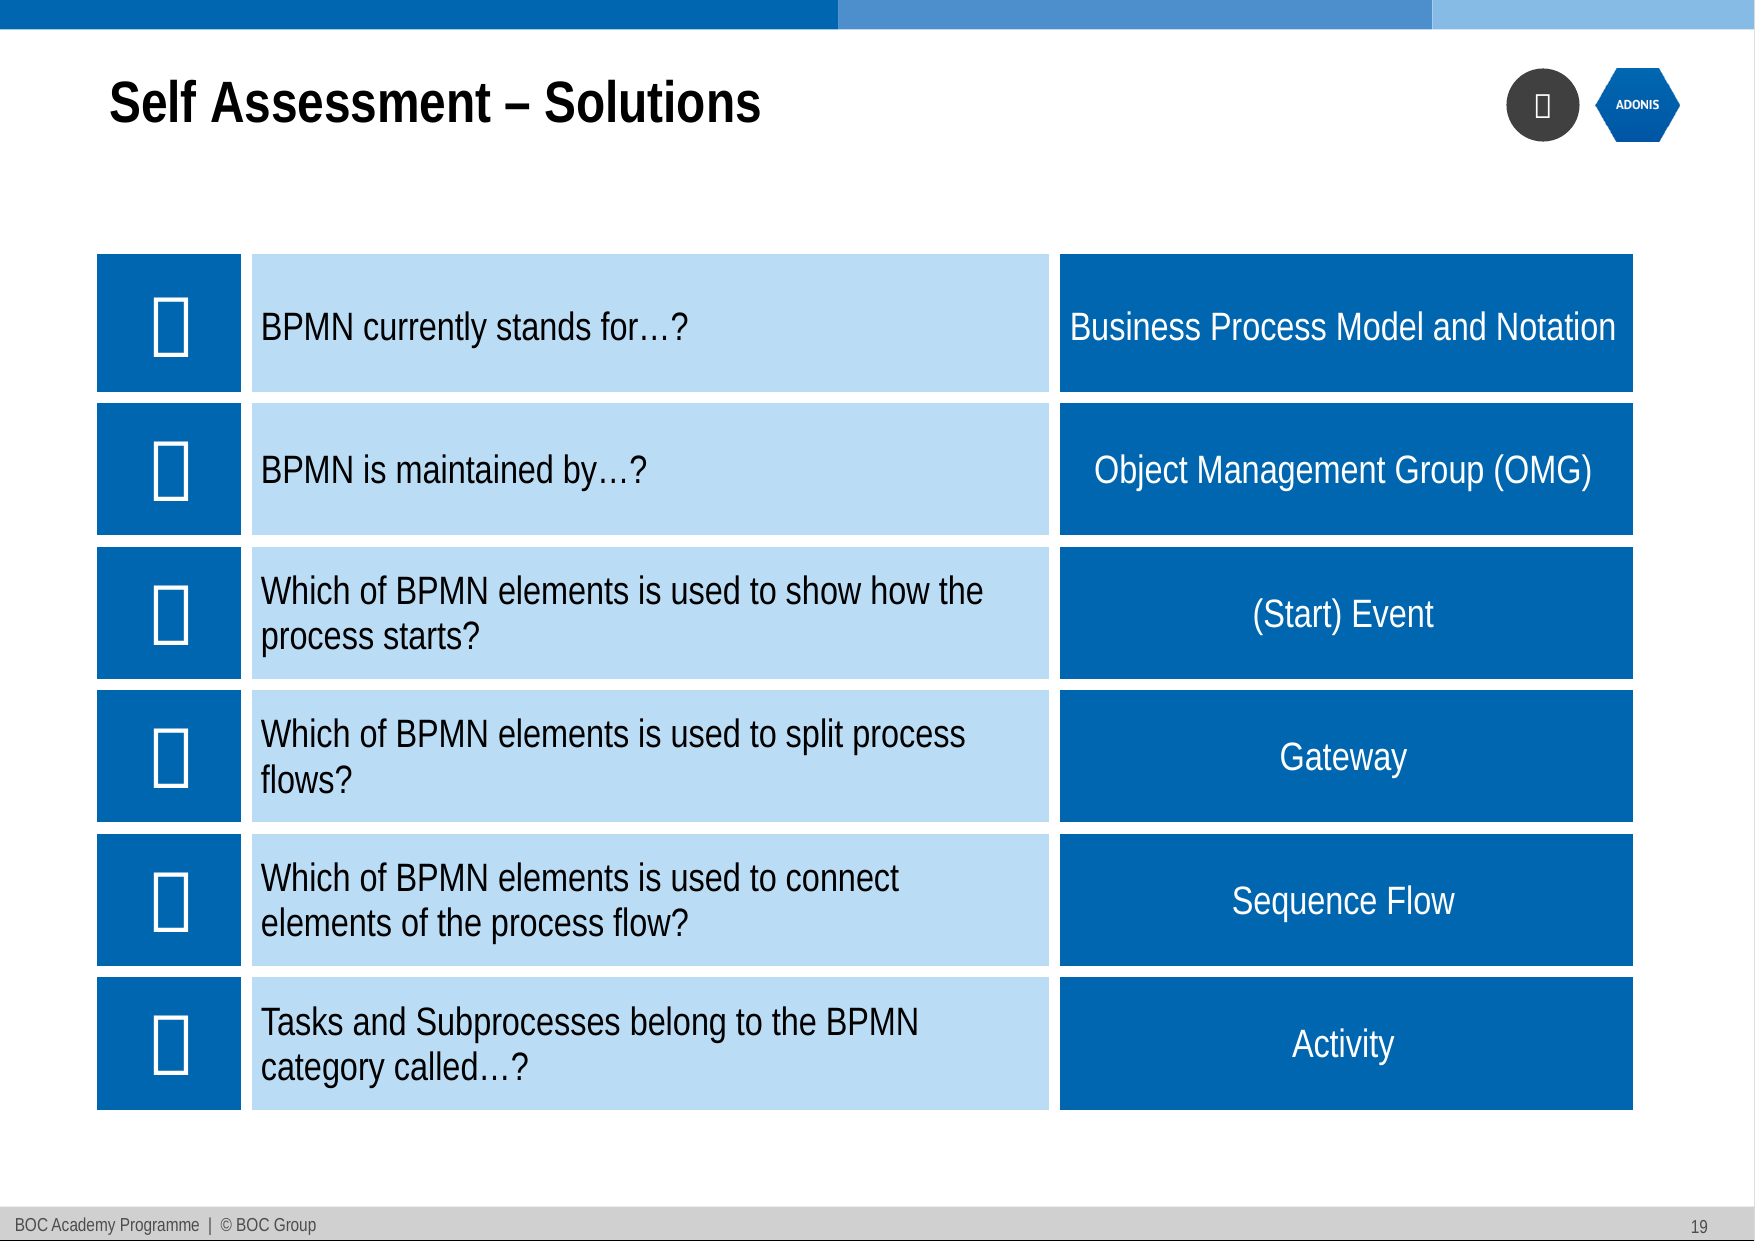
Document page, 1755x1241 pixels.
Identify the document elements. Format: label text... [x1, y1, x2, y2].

table_cell Sequence Flow [1060, 834, 1633, 966]
title Self Assessment – Solutions [109, 55, 1595, 156]
table_cell Object Management Group (OMG) [1060, 403, 1633, 535]
table_cell  [97, 977, 241, 1110]
table_cell Gateway [1060, 690, 1633, 822]
table_cell  [97, 403, 241, 535]
table_header  [97, 254, 241, 392]
table_cell BPMN is maintained by…? [252, 403, 1049, 535]
table_header Business Process Model and Notation [1060, 254, 1633, 392]
table_cell  [97, 547, 241, 679]
table_cell Which of BPMN elements is used to split process flows? [252, 690, 1049, 822]
table_cell Activity [1060, 977, 1633, 1110]
table_header BPMN currently stands for…? [252, 254, 1049, 392]
table_cell  [97, 690, 241, 822]
table_cell Tasks and Subprocesses belong to the BPMN category called…? [252, 977, 1049, 1110]
table_cell (Start) Event [1060, 547, 1633, 679]
table_cell  [97, 834, 241, 966]
table_cell Which of BPMN elements is used to show how the process starts? [252, 547, 1049, 679]
table_cell Which of BPMN elements is used to connect elements of the process flow? [252, 834, 1049, 966]
picture [1595, 68, 1680, 142]
